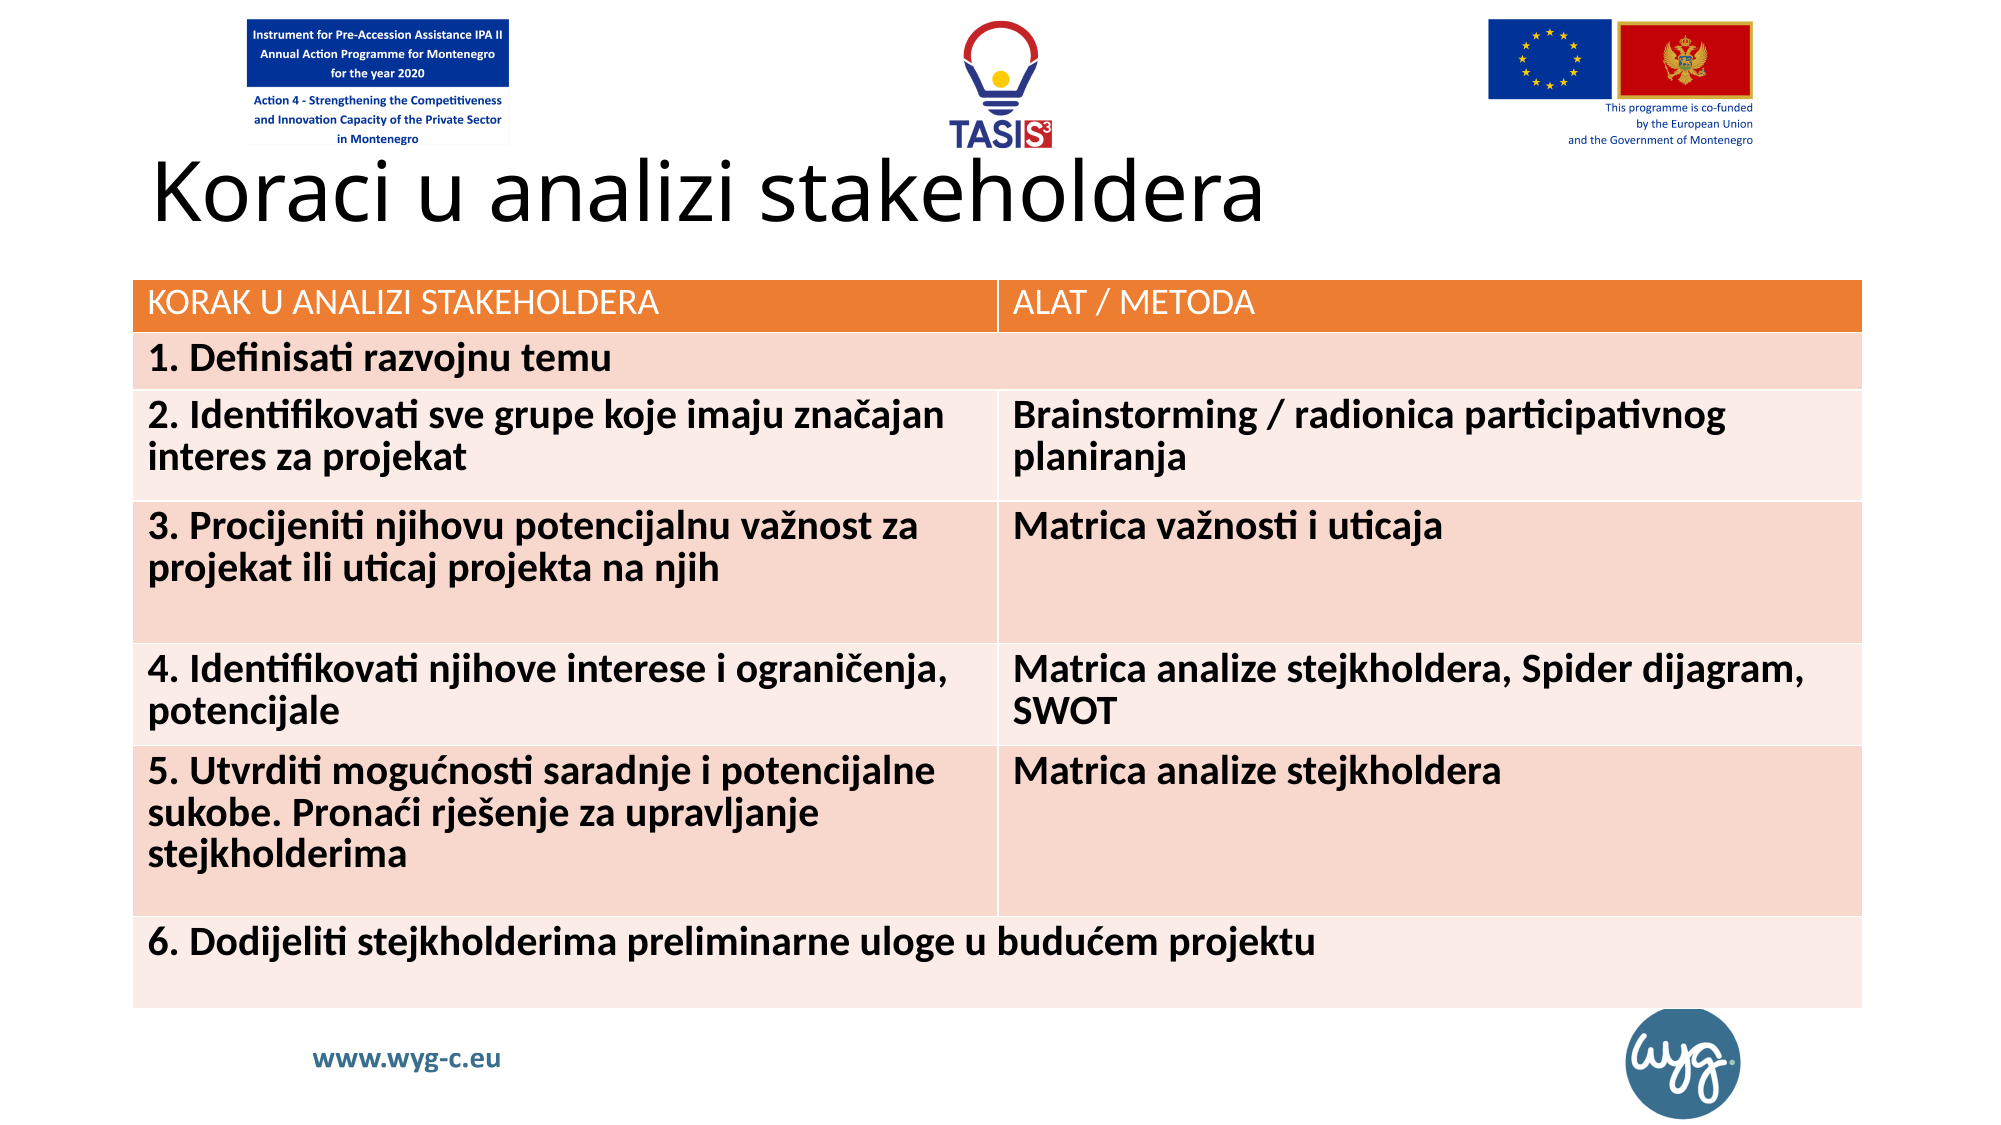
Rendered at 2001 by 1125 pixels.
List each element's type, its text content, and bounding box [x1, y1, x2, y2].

title Koraci u analizi stakeholdera [135, 142, 1486, 248]
table_cell Matrica važnosti i uticaja [999, 502, 1862, 643]
table_cell 2. Identifikovati sve grupe koje imaju značajan interes za projekat [133, 391, 997, 500]
table_cell Matrica analize stejkholdera [999, 746, 1862, 916]
table_cell 1. Definisati razvojnu temu [133, 333, 1862, 389]
table_cell 6. Dodijeliti stejkholderima preliminarne uloge u budućem projektu [133, 917, 1862, 1008]
table_cell Matrica analize stejkholdera, Spider dijagram, SWOT [999, 644, 1862, 745]
table_cell 5. Utvrditi mogućnosti saradnje i potencijalne sukobe. Pronaći rješenje za upravljanje stejkholderima [133, 746, 997, 916]
table_cell 3. Procijeniti njihovu potencijalnu važnost za projekat ili uticaj projekta na njih [133, 502, 997, 643]
table_cell Brainstorming / radionica participativnog planiranja [999, 391, 1862, 500]
picture [312, 1009, 1743, 1125]
table_header ALAT / METODA [999, 280, 1862, 332]
table_cell 4. Identifikovati njihove interese i ograničenja, potencijale [133, 644, 997, 745]
picture [246, 19, 1753, 149]
table_header KORAK U ANALIZI STAKEHOLDERA [133, 280, 997, 332]
